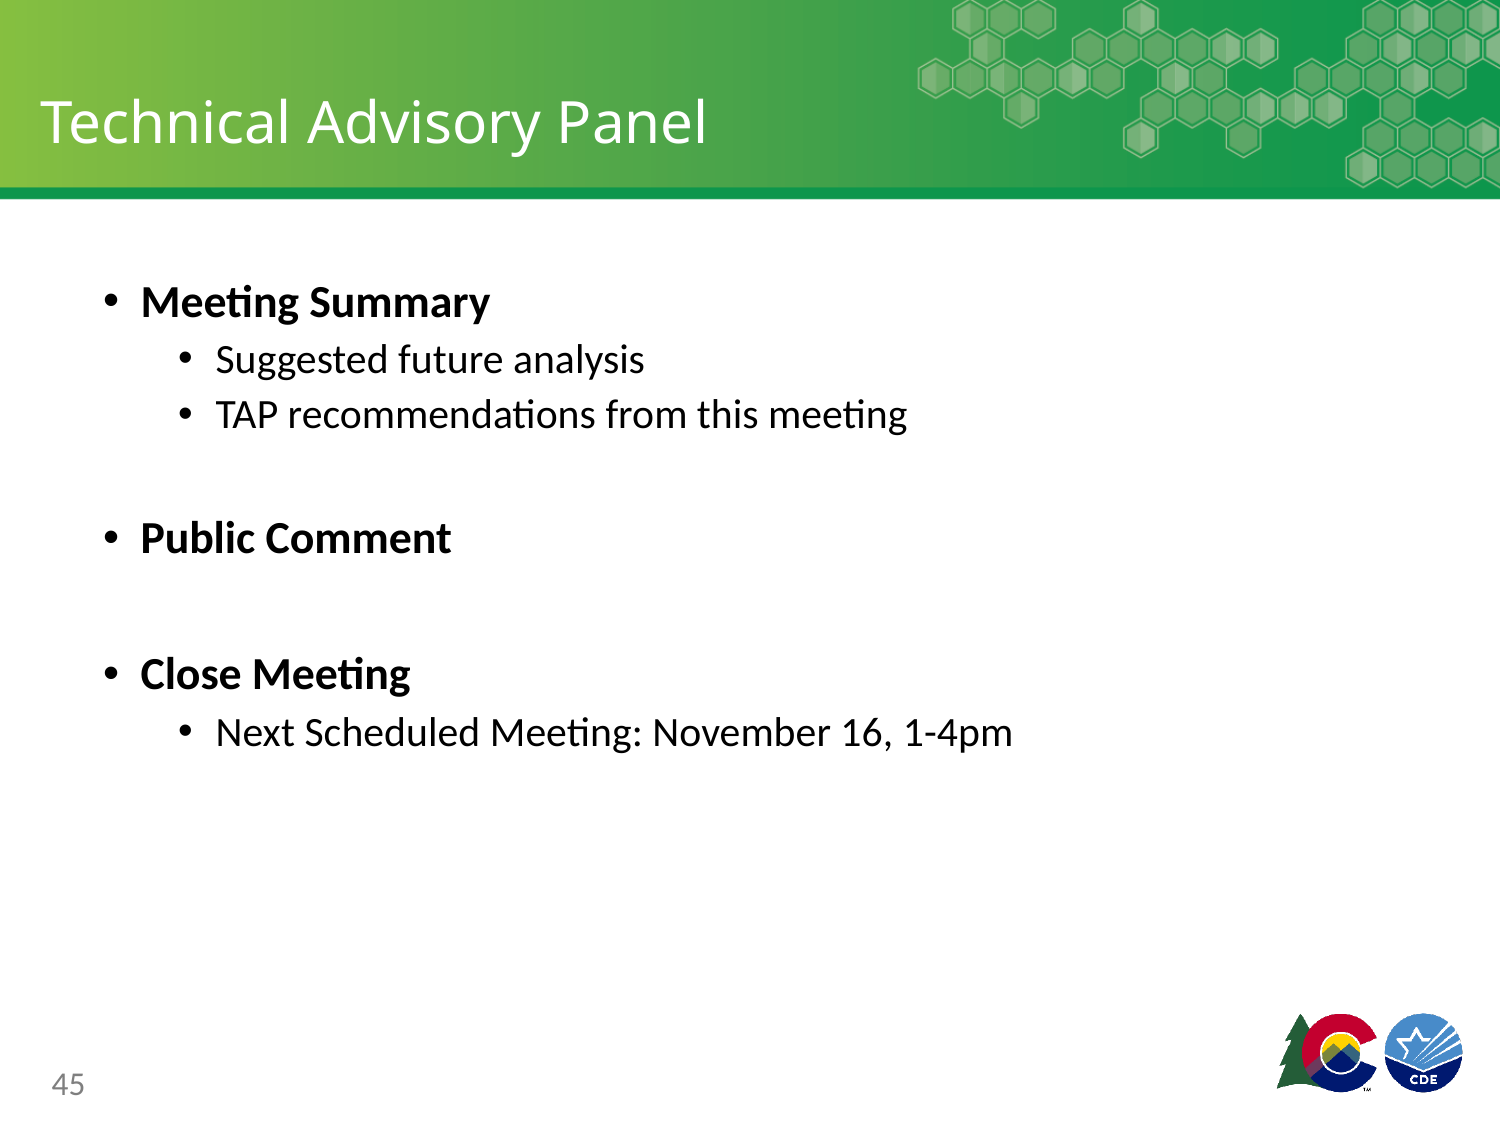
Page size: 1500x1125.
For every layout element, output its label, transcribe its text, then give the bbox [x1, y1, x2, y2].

title Technical Advisory Panel [40, 84, 1038, 166]
list Meeting Summary Suggested future analysis TAP recommendations from this meeting Public Comment Close Meeting Next Scheduled Meeting: November 16, 1-4pm [103, 277, 1397, 1002]
picture [1275, 1012, 1463, 1093]
slide_number 45 [36, 1054, 375, 1115]
picture [0, 0, 1500, 200]
